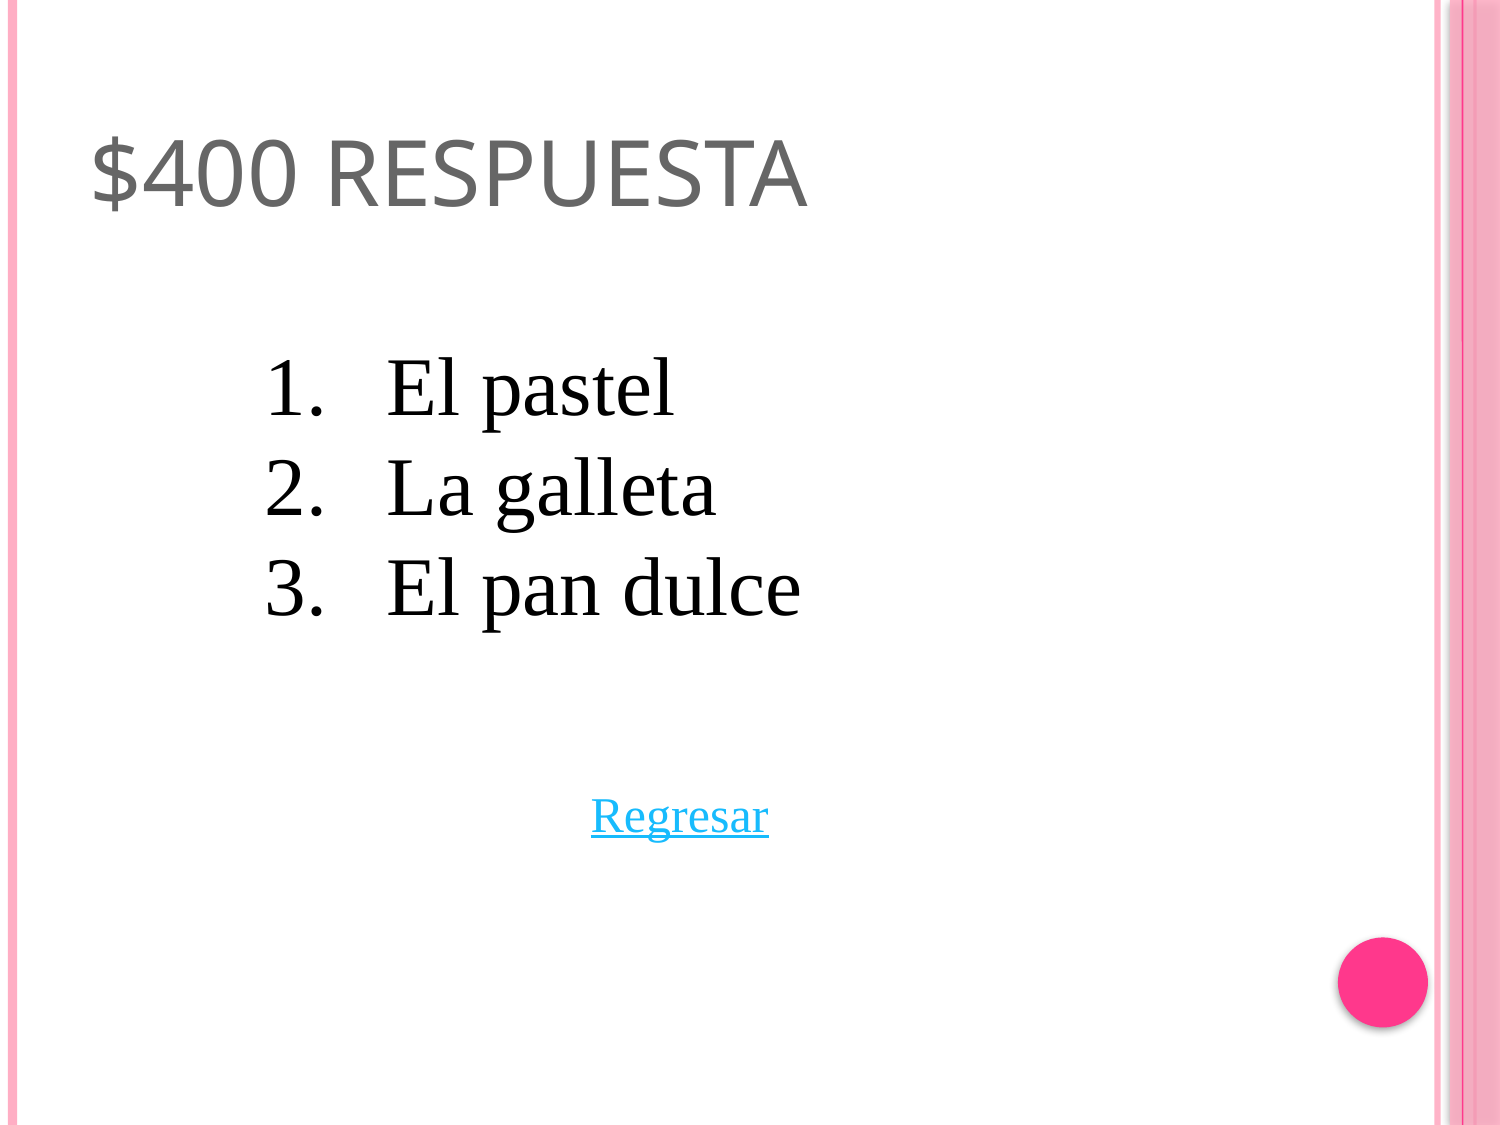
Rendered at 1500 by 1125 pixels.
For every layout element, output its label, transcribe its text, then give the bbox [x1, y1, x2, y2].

text_box El pastel La galleta El pan dulce [249, 324, 1250, 740]
title $400 Respuesta [75, 45, 1300, 233]
text_box Regresar [575, 774, 784, 850]
